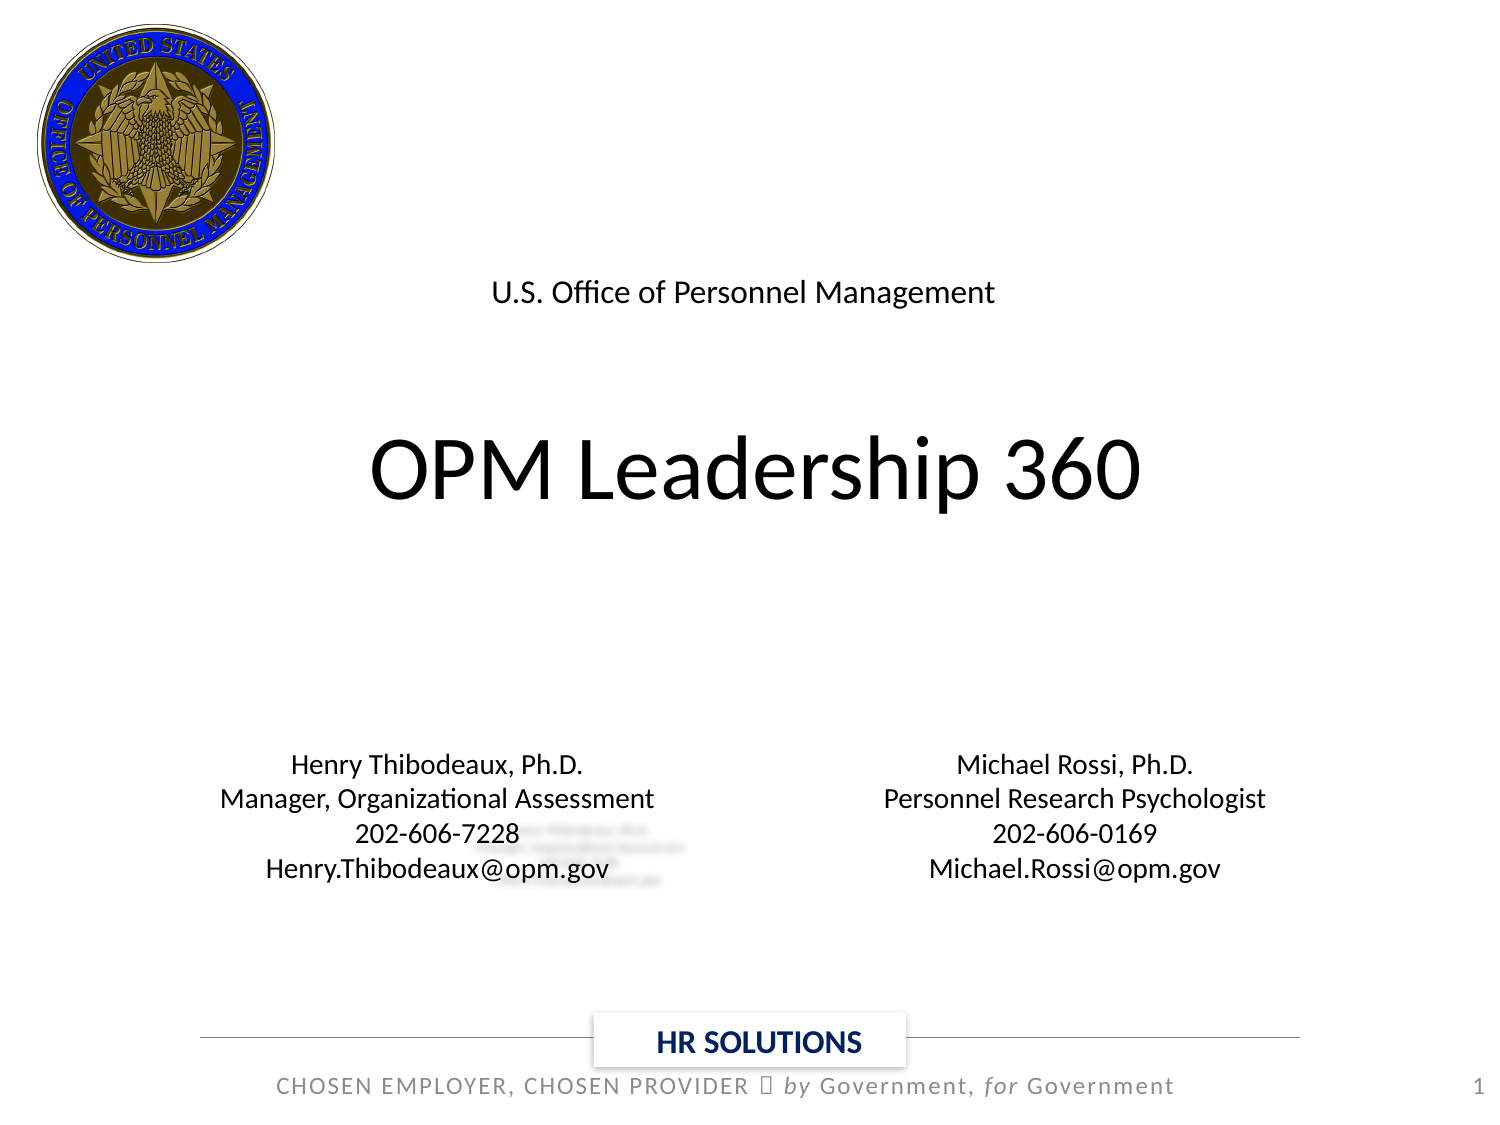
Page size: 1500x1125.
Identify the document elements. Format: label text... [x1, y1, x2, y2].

slide_number 1 [1262, 1062, 1500, 1108]
text_box U.S. Office of Personnel Management [437, 262, 1050, 318]
text_box Henry Thibodeaux, Ph.D. Manager, Organizational Assessment 202-606-7228 Henry.Thibodeaux@opm.gov [150, 737, 725, 900]
text_box Michael Rossi, Ph.D. Personnel Research Psychologist 202-606-0169 Michael.Rossi@opm.gov [787, 737, 1363, 900]
picture [37, 24, 276, 263]
text_box OPM Leadership 360 [112, 350, 1400, 592]
